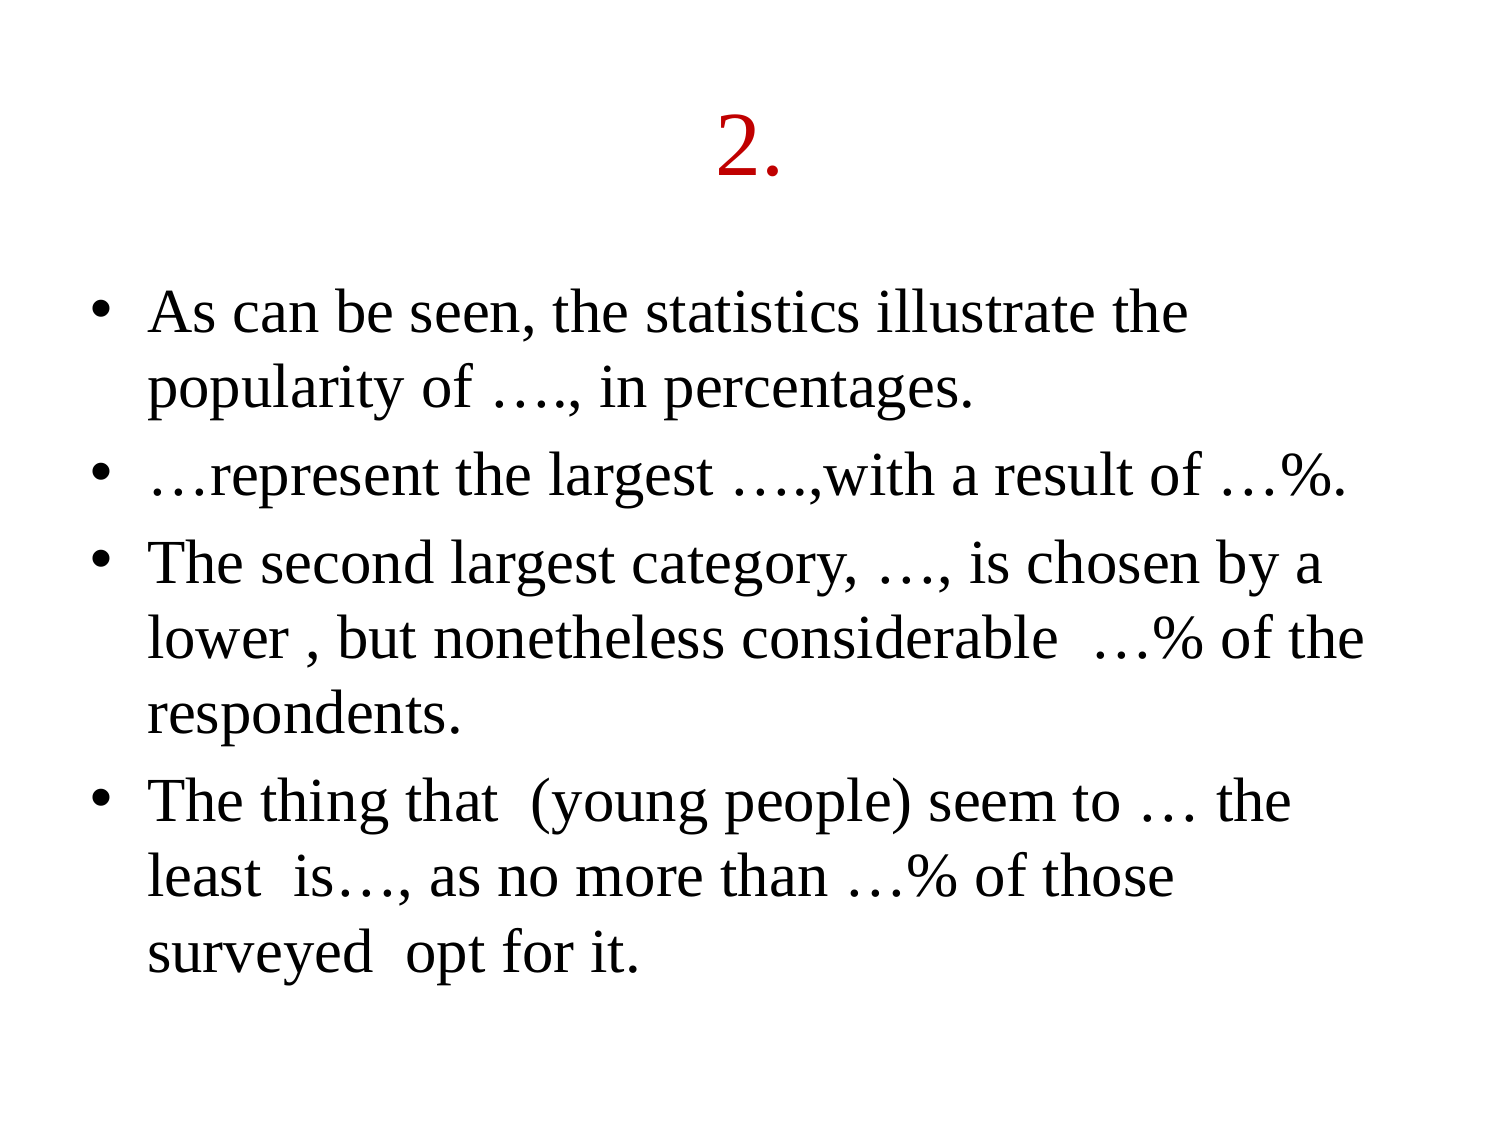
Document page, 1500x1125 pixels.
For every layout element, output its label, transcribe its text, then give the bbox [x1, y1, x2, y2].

title 2. [75, 45, 1425, 233]
list As can be seen, the statistics illustrate the popularity of …., in percentages. …represent the largest ….,with a result of …%. The second largest category, …, is chosen by a lower , but nonetheless considerable …% of the respondents. The thing that (young people) seem to … the least is…, as no more than …% of those surveyed opt for it. [75, 262, 1425, 1005]
